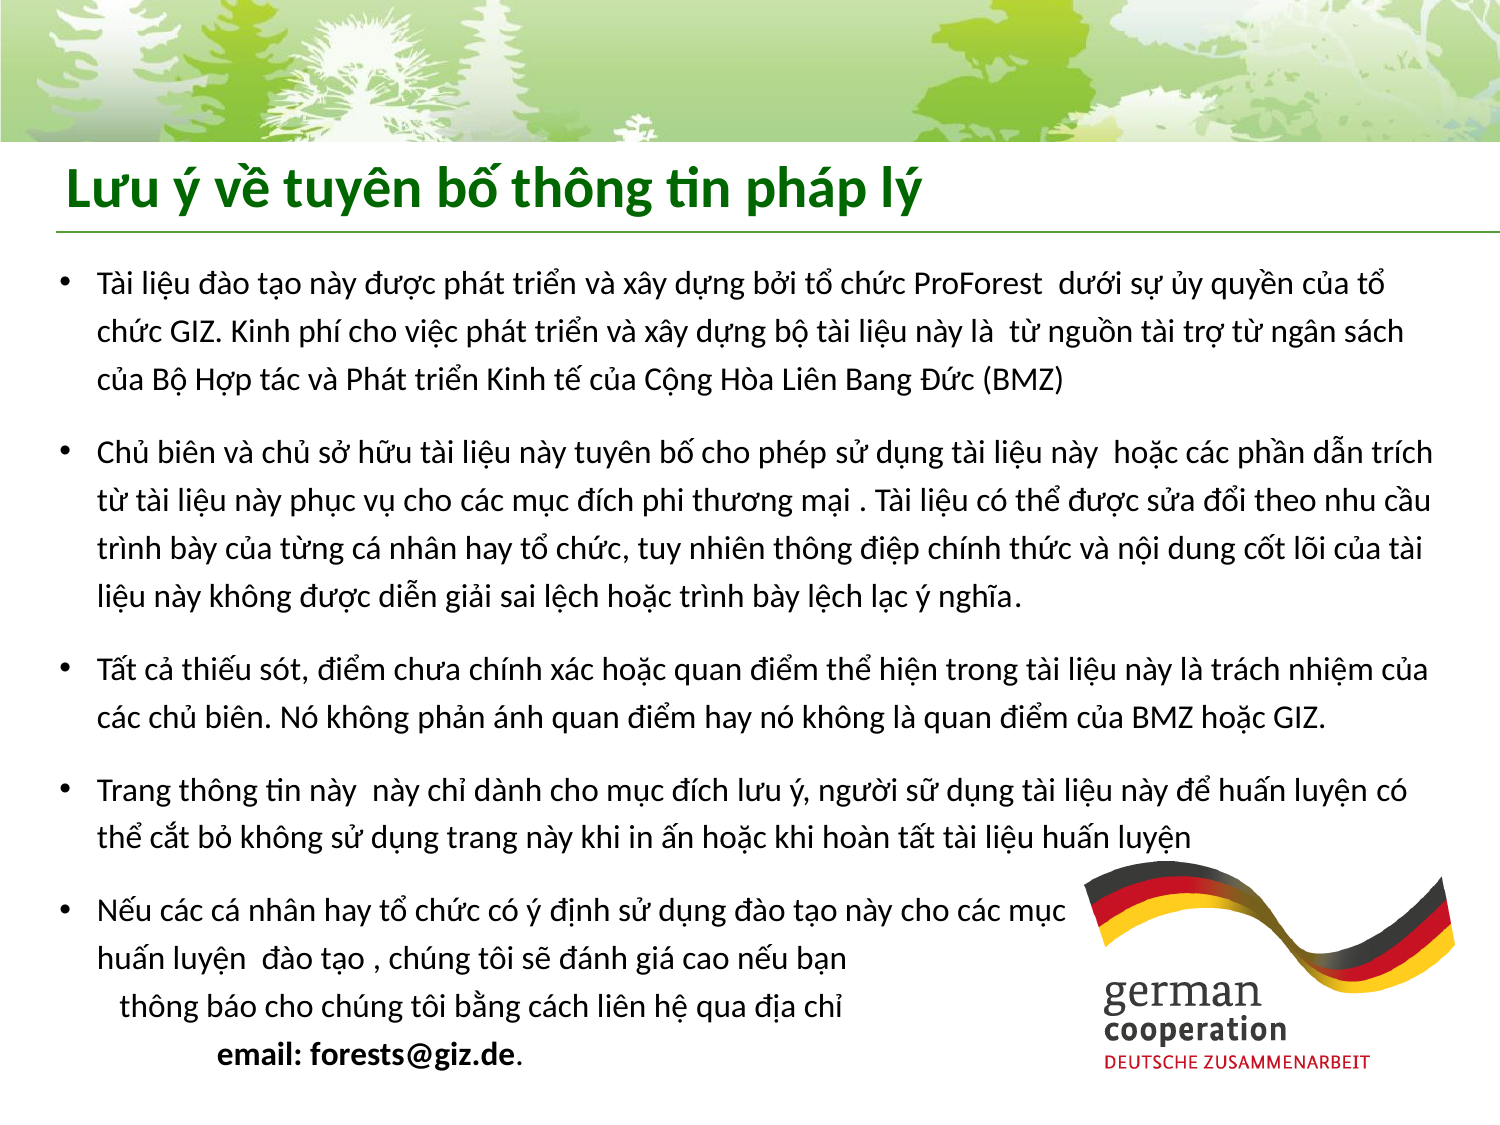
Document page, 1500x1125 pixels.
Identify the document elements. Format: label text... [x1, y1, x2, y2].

list Tài liệu đào tạo này được phát triển và xây dựng bởi tổ chức ​​ProForest dưới sự ủy quyền của tổ chức GIZ. Kinh phí cho việc phát triển và xây dựng bộ tài liệu này là từ nguồn tài trợ từ ngân sách của Bộ Hợp tác và Phát triển Kinh tế của Cộng Hòa Liên Bang Đức (BMZ) Chủ biên và chủ sở hữu tài liệu này tuyên bố cho phép sử dụng tài liệu này hoặc các phần dẫn trích từ tài liệu này phục vụ cho các mục đích phi thương mại . Tài liệu có thể được sửa đổi theo nhu cầu trình bày của từng cá nhân hay tổ chức, tuy nhiên thông điệp chính thức và nội dung cốt lõi của tài liệu này không được diễn giải sai lệch hoặc trình bày lệch lạc ý nghĩa. Tất cả thiếu sót, điểm chưa chính xác hoặc quan điểm thể hiện trong tài liệu này là trách nhiệm của các chủ biên. Nó không phản ánh quan điểm hay nó không là quan điểm của BMZ hoặc GIZ. Trang thông tin này này chỉ dành cho mục đích lưu ý, người sữ dụng tài liệu này để huấn luyện có thể cắt bỏ không sử dụng trang này khi in ấn hoặc khi hoàn tất tài liệu huấn luyện Nếu các cá nhân hay tổ chức có ý định sử dụng đào tạo này cho các mục đích đích huấn luyện đào tạo , chúng tôi sẽ đánh giá cao nếu bạn thông báo cho chúng tôi bằng cách liên hệ qua địa chỉ email: forests@giz.de. [44, 246, 1465, 1091]
picture [0, 0, 1500, 142]
title Lưu ý về tuyên bố thông tin pháp lý [51, 139, 1346, 237]
picture [1084, 861, 1455, 1069]
